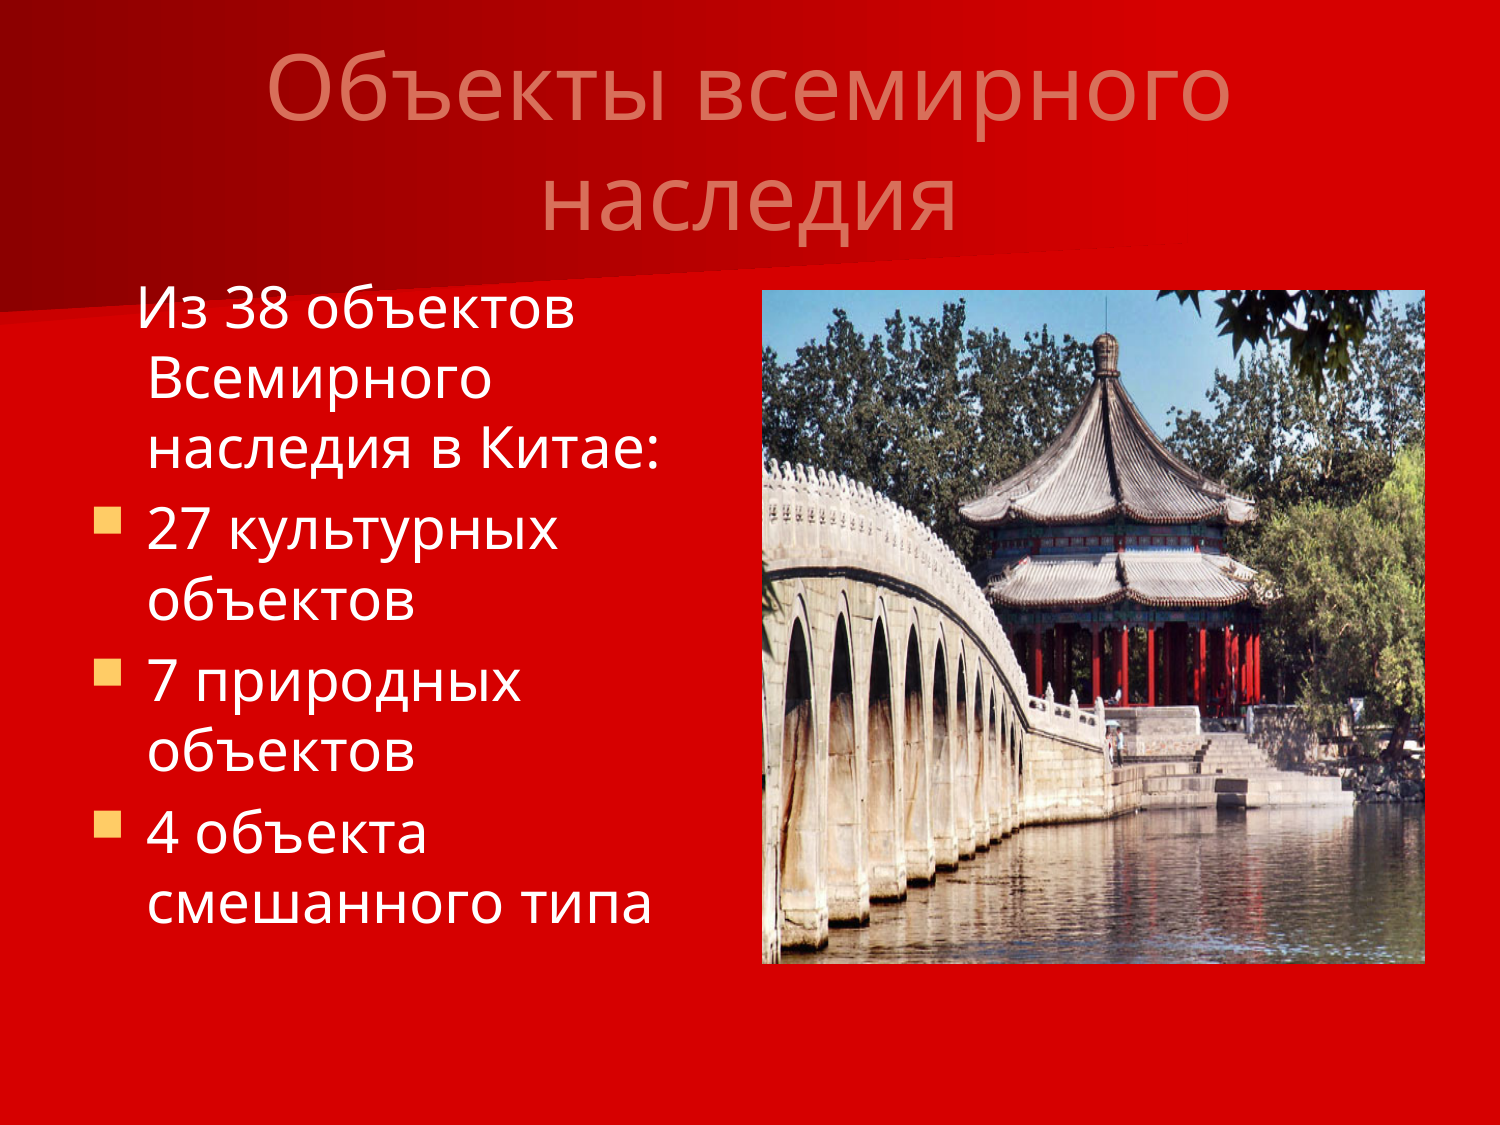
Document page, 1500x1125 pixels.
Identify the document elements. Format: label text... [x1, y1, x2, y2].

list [762, 290, 1426, 965]
list Из 38 объектов Всемирного наследия в Китае: 27 культурных объектов 7 природных объектов 4 объекта смешанного типа [74, 262, 738, 1001]
title Объекты всемирного наследия [74, 44, 1426, 233]
